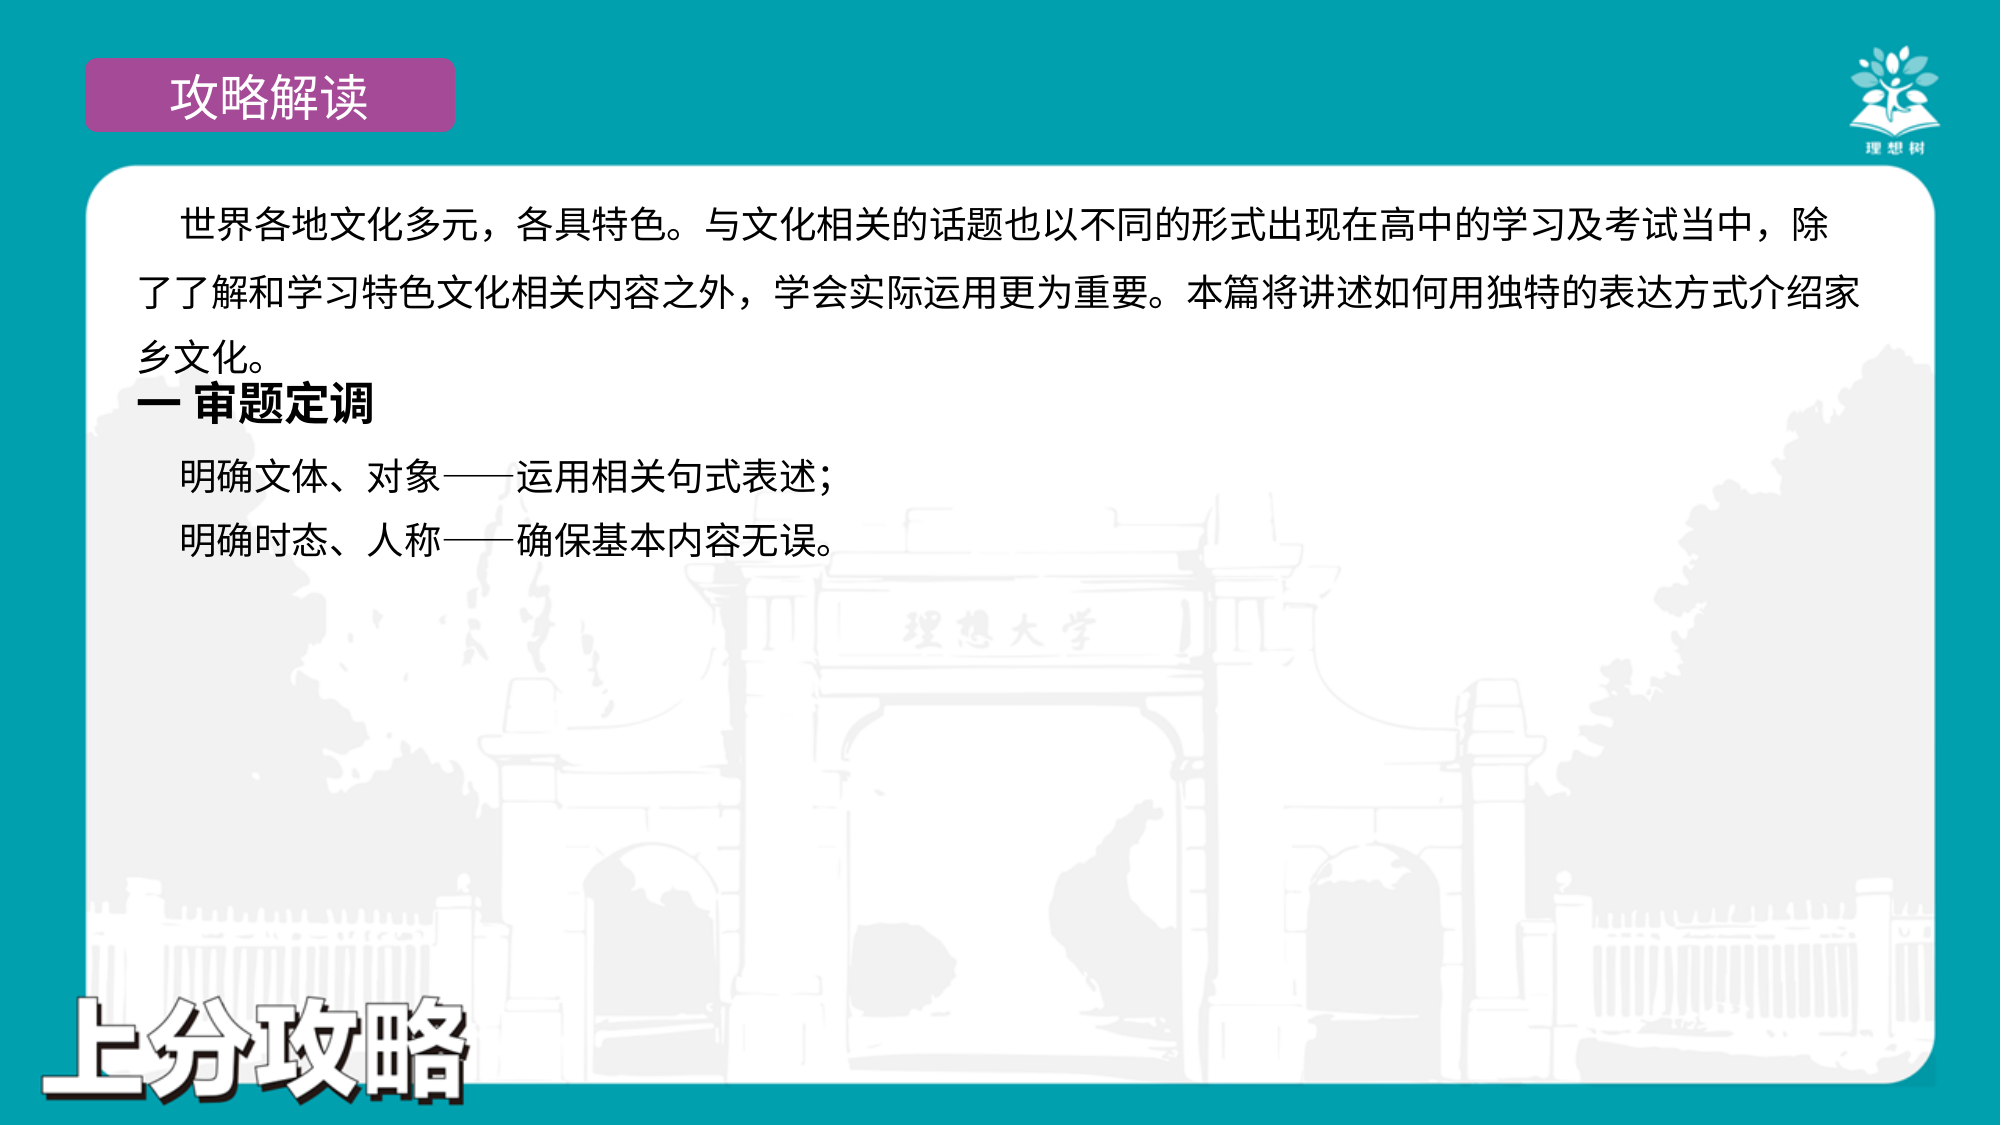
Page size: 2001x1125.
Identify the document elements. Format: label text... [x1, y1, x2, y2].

text_box 世界各地文化多元，各具特色。与文化相关的话题也以不同的形式出现在高中的学习及考试当中，除 了了解和学习特色文化相关内容之外，学会实际运用更为重要。本篇将讲述如何用独特的表达方式介绍家 乡文化。 [136, 176, 1865, 372]
text_box 明确文体、对象——运用相关句式表述； 明确时态、人称——确保基本内容无误。 [136, 429, 1865, 556]
picture [0, 0, 2000, 1125]
text_box 一 审题定调 [136, 372, 1865, 428]
